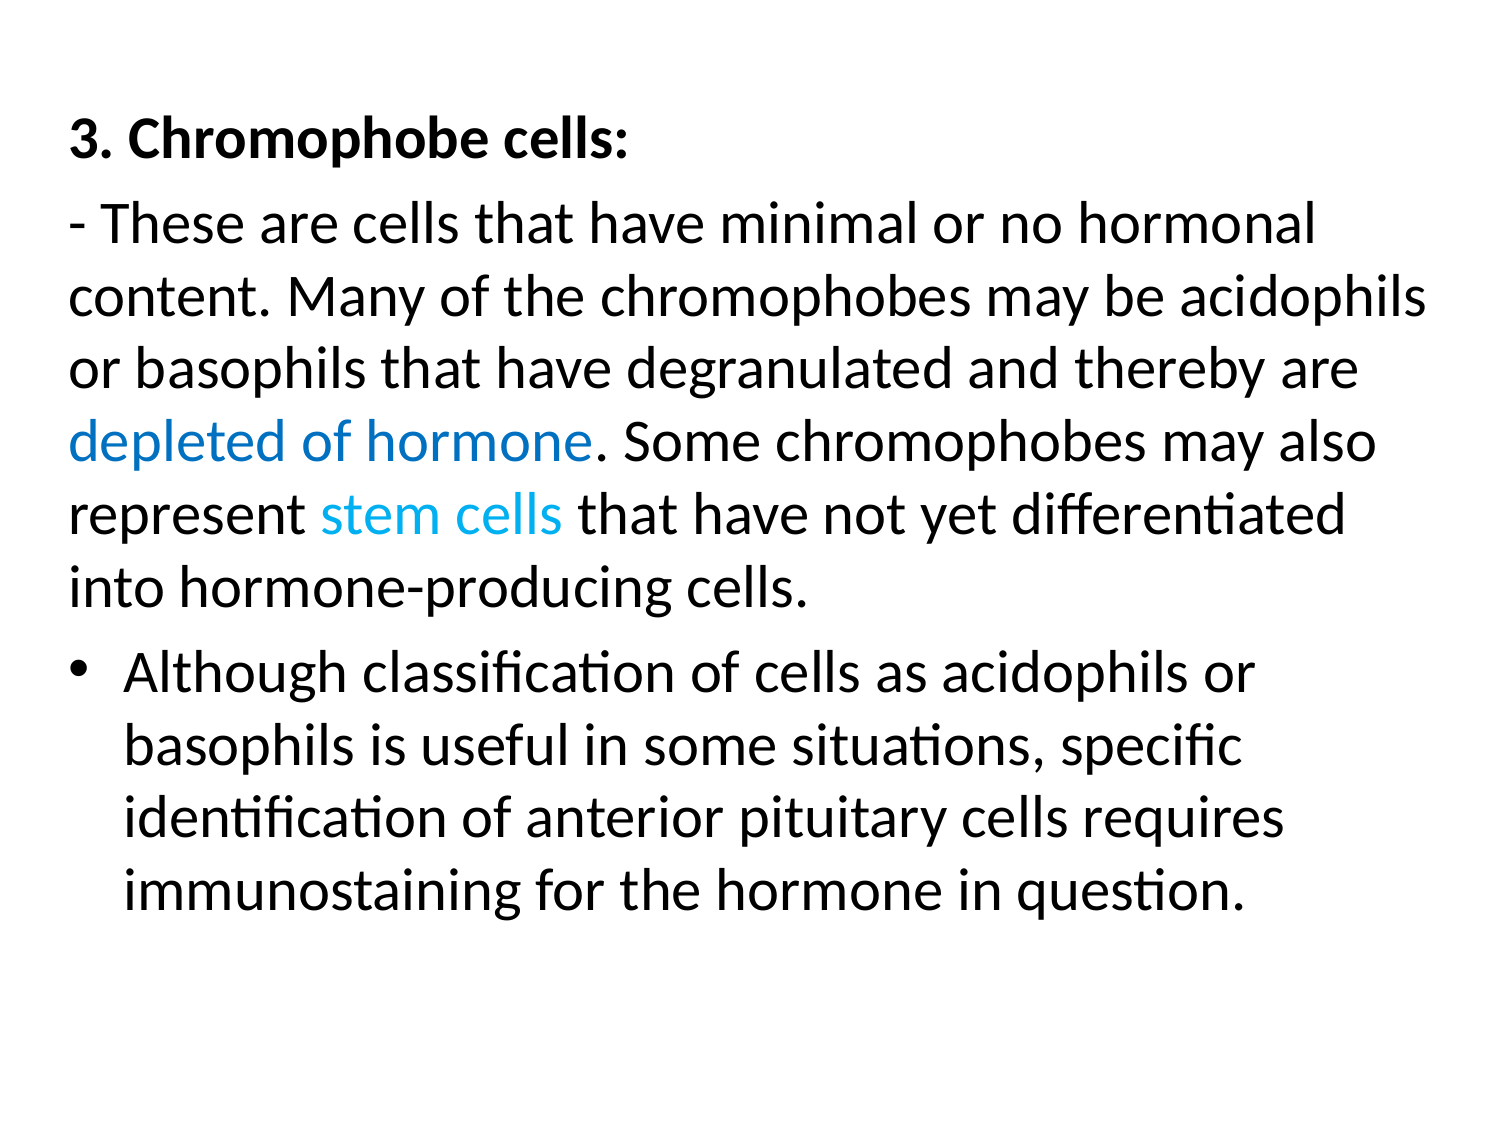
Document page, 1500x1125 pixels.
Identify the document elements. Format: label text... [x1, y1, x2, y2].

list 3. Chromophobe cells: - These are cells that have minimal or no hormonal content. Many of the chromophobes may be acidophils or basophils that have degranulated and thereby are depleted of hormone. Some chromophobes may also represent stem cells that have not yet differentiated into hormone-producing cells. Although classification of cells as acidophils or basophils is useful in some situations, specific identification of anterior pituitary cells requires immunostaining for the hormone in question. [53, 90, 1447, 1005]
